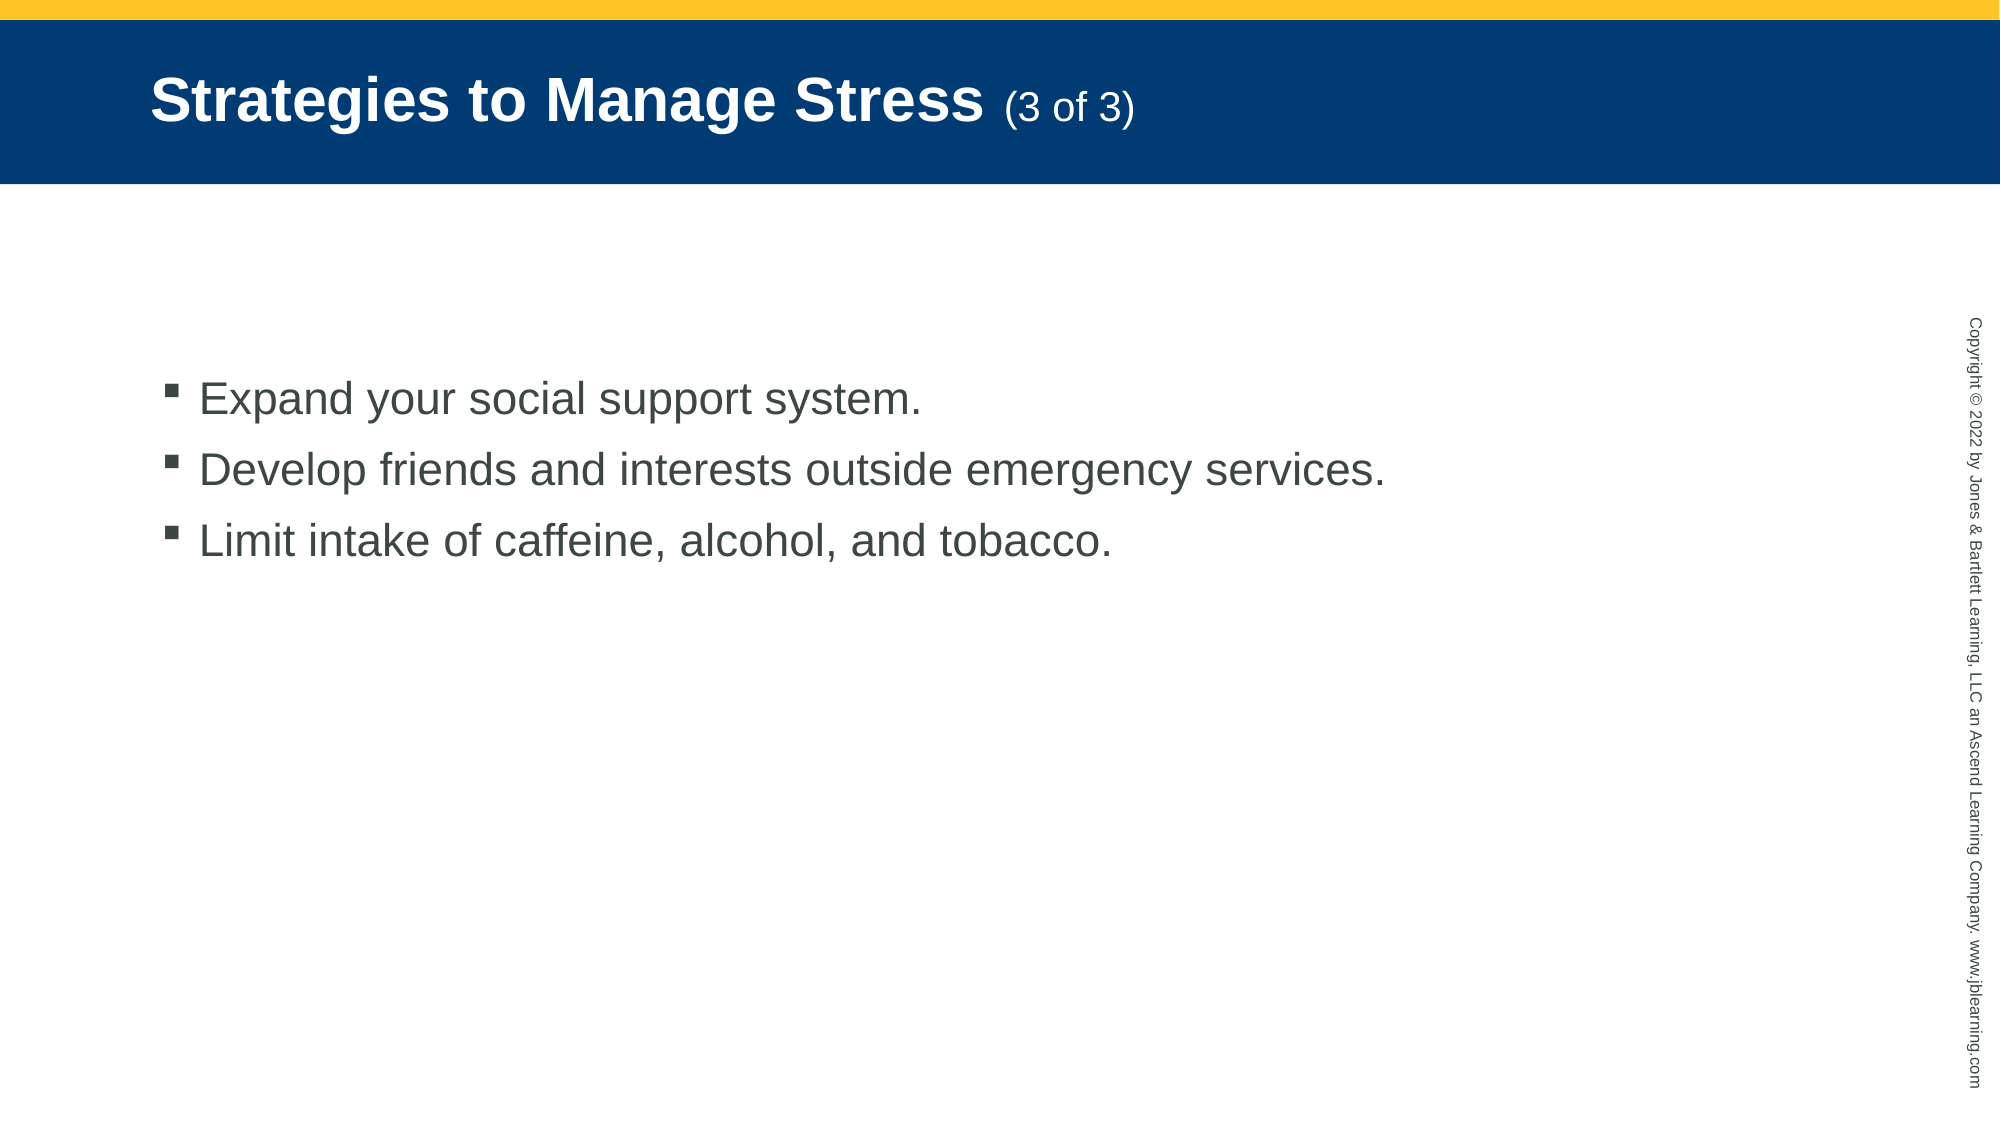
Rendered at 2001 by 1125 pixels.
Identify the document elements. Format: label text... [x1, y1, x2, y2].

list Expand your social support system. Develop friends and interests outside emergency services. Limit intake of caffeine, alcohol, and tobacco. [146, 361, 1859, 1016]
title Strategies to Manage Stress (3 of 3) [0, 19, 2000, 185]
